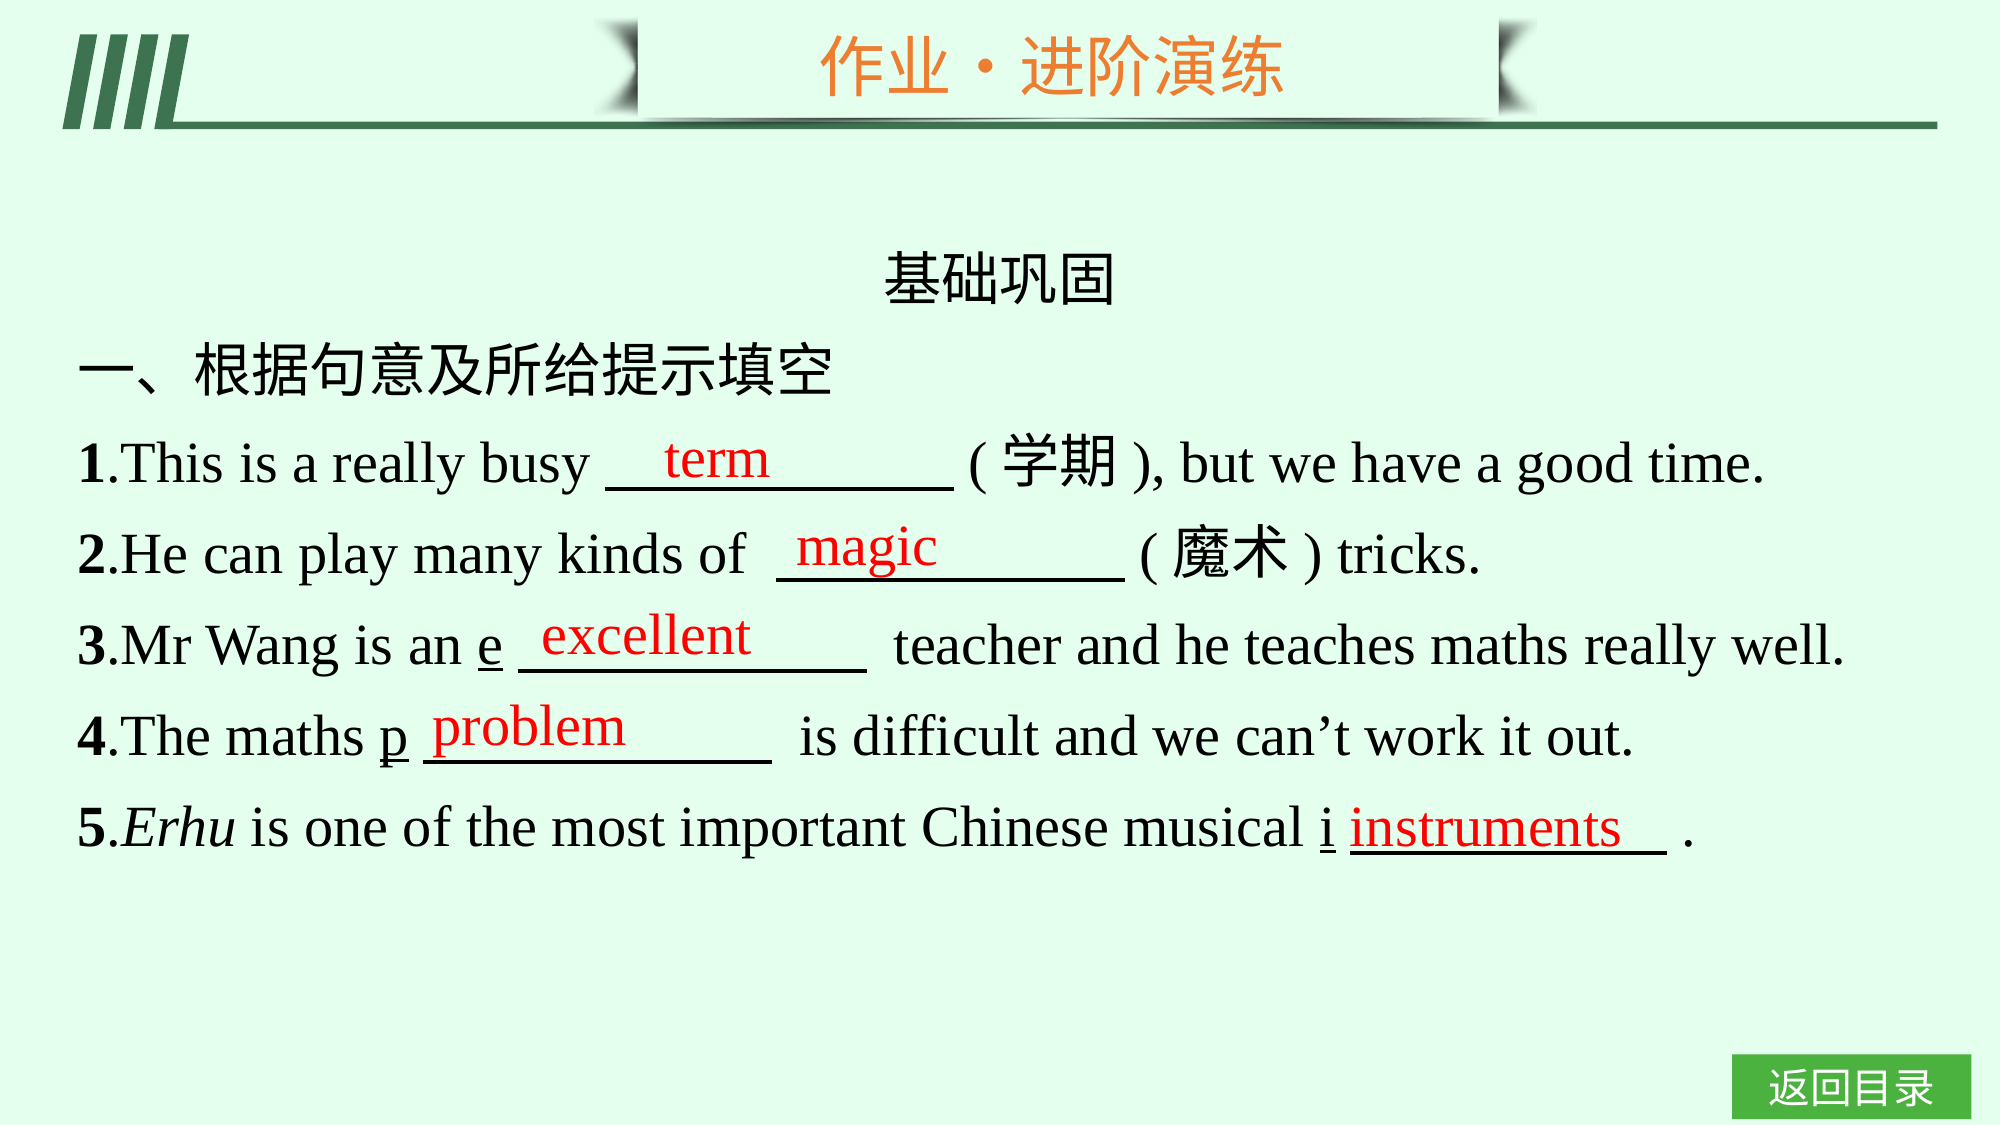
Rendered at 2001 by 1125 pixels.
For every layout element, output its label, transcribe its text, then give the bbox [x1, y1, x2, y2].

text_box magic [781, 485, 1026, 585]
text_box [62, 34, 1938, 130]
text_box problem [417, 665, 643, 765]
text_box 基础巩固 一、根据句意及所给提示填空 1.This is a really busy (学期), but we have a good time. 2.He can play many kinds of (魔术) tricks. 3.Mr Wang is an e teacher and he teaches maths really well. 4.The maths p is difficult and we can’t work it out. 5.Erhu is one of the most important Chinese musical i . [62, 214, 1938, 866]
text_box term [649, 397, 787, 497]
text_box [594, 16, 1537, 127]
text_box instruments [1335, 766, 1638, 866]
text_box excellent [527, 574, 840, 674]
